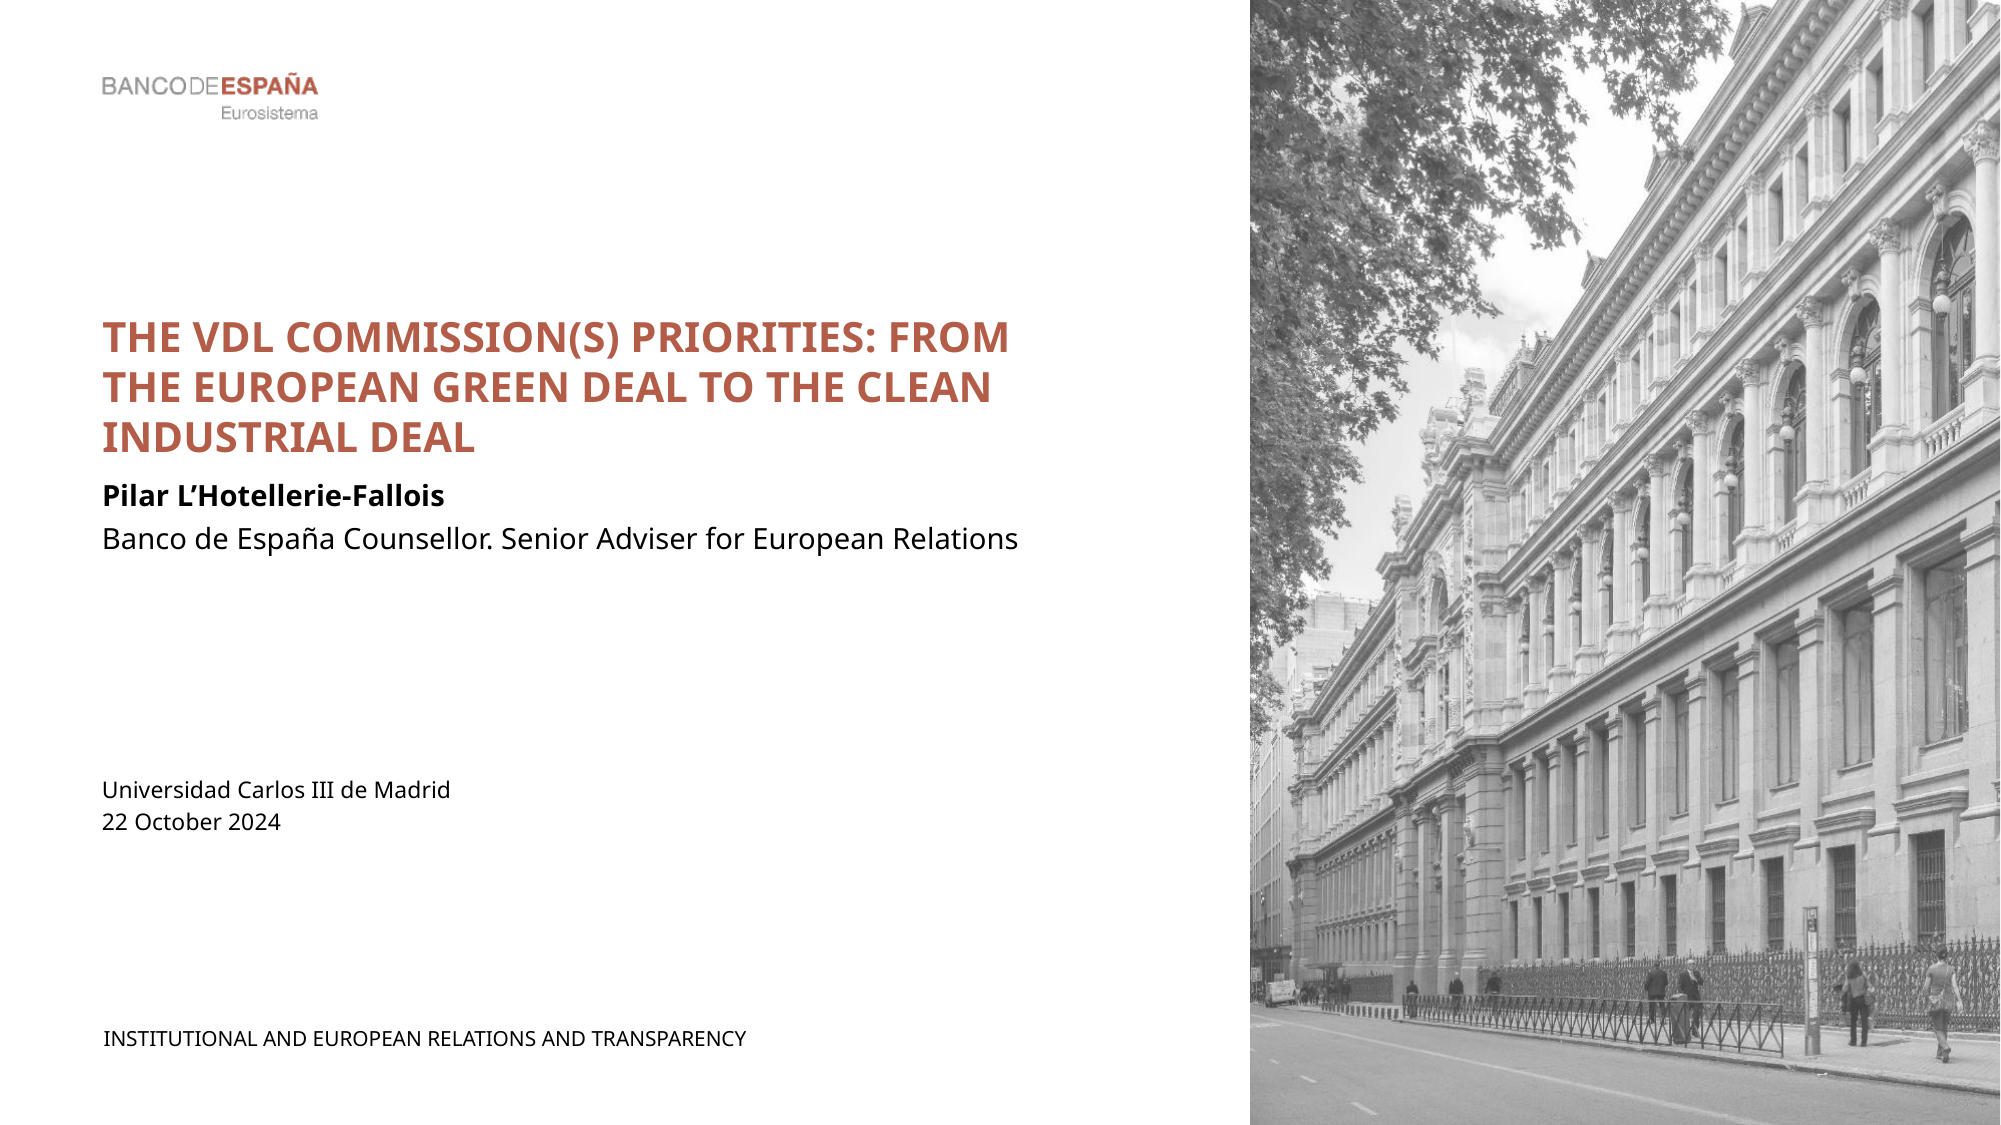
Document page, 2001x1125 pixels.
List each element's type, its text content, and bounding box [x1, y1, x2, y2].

picture [1250, 0, 2001, 1125]
list Pilar L’Hotellerie-Fallois [87, 469, 1090, 512]
picture [63, 42, 363, 146]
title the VDL Commission(s) priorities: FROM THE EUROPEAN GREEN DEAL TO THE CLEAN industrial DEAL [87, 219, 1090, 468]
list INSTITUTIONAL AND EUROPEAN RELATIONS AND TRANSPARENCY [88, 1018, 1091, 1058]
list Banco de España Counsellor. Senior Adviser for European Relations [87, 512, 1090, 563]
list Universidad Carlos III de Madrid 22 October 2024 [87, 768, 1090, 802]
